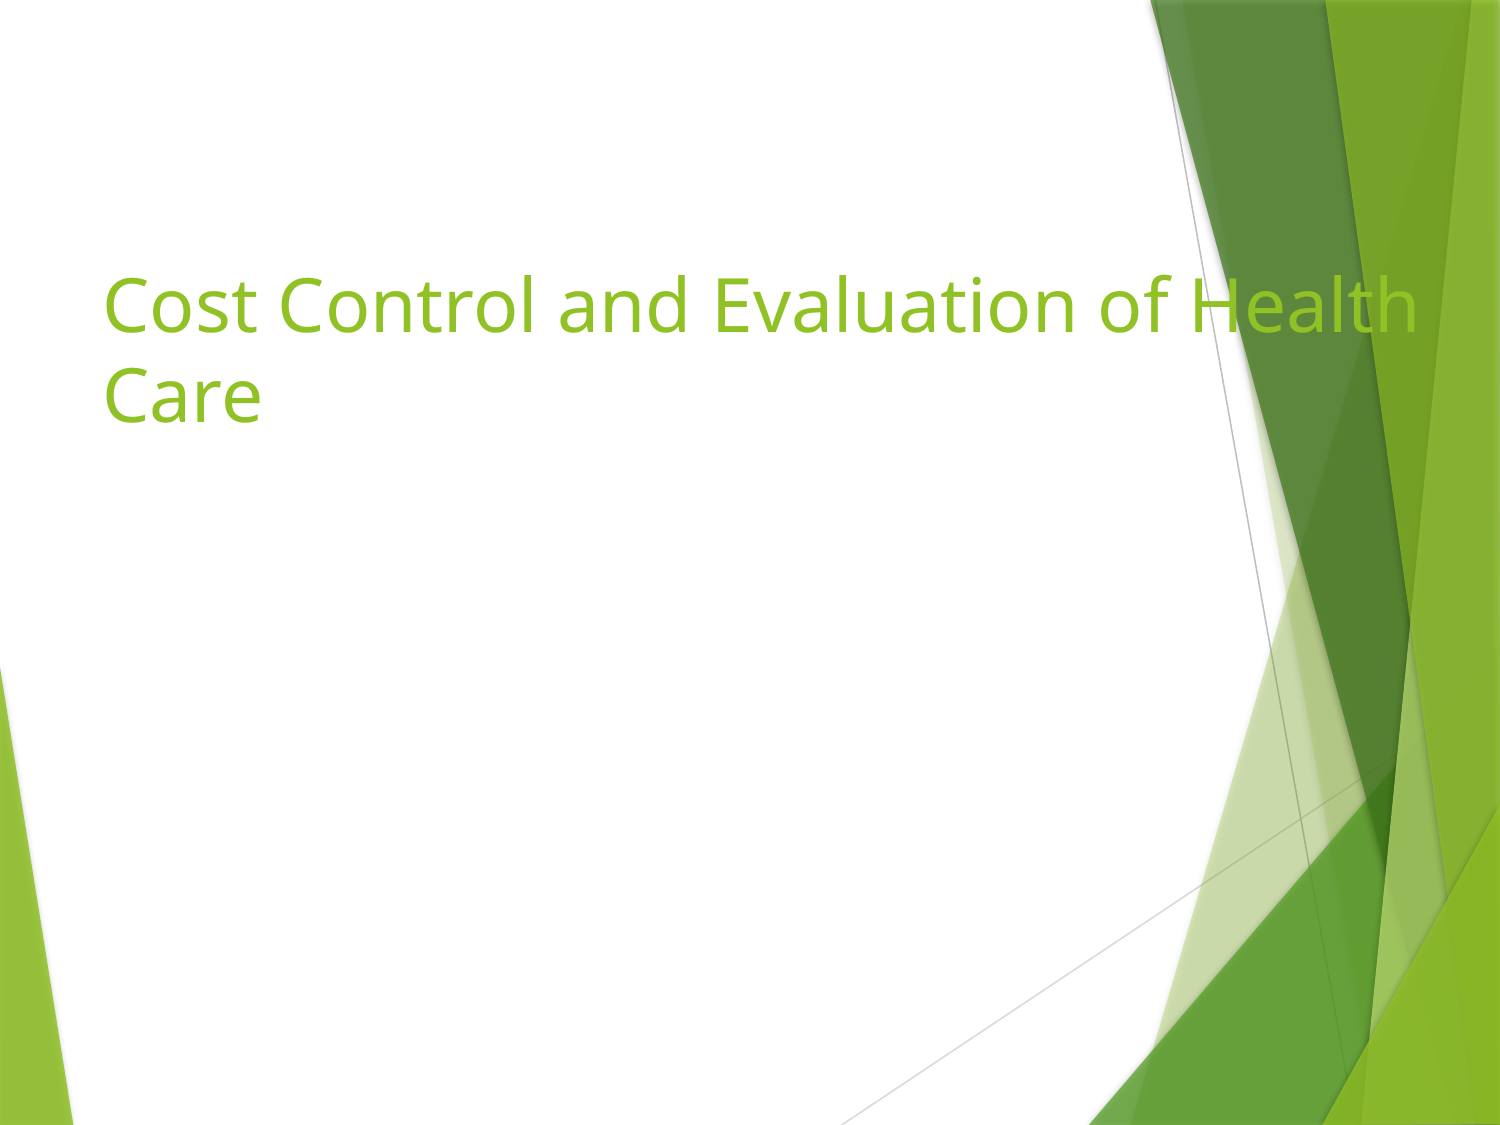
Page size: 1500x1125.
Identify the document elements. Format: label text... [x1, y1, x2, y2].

title Cost Control and Evaluation of Health Care [87, 249, 1438, 905]
